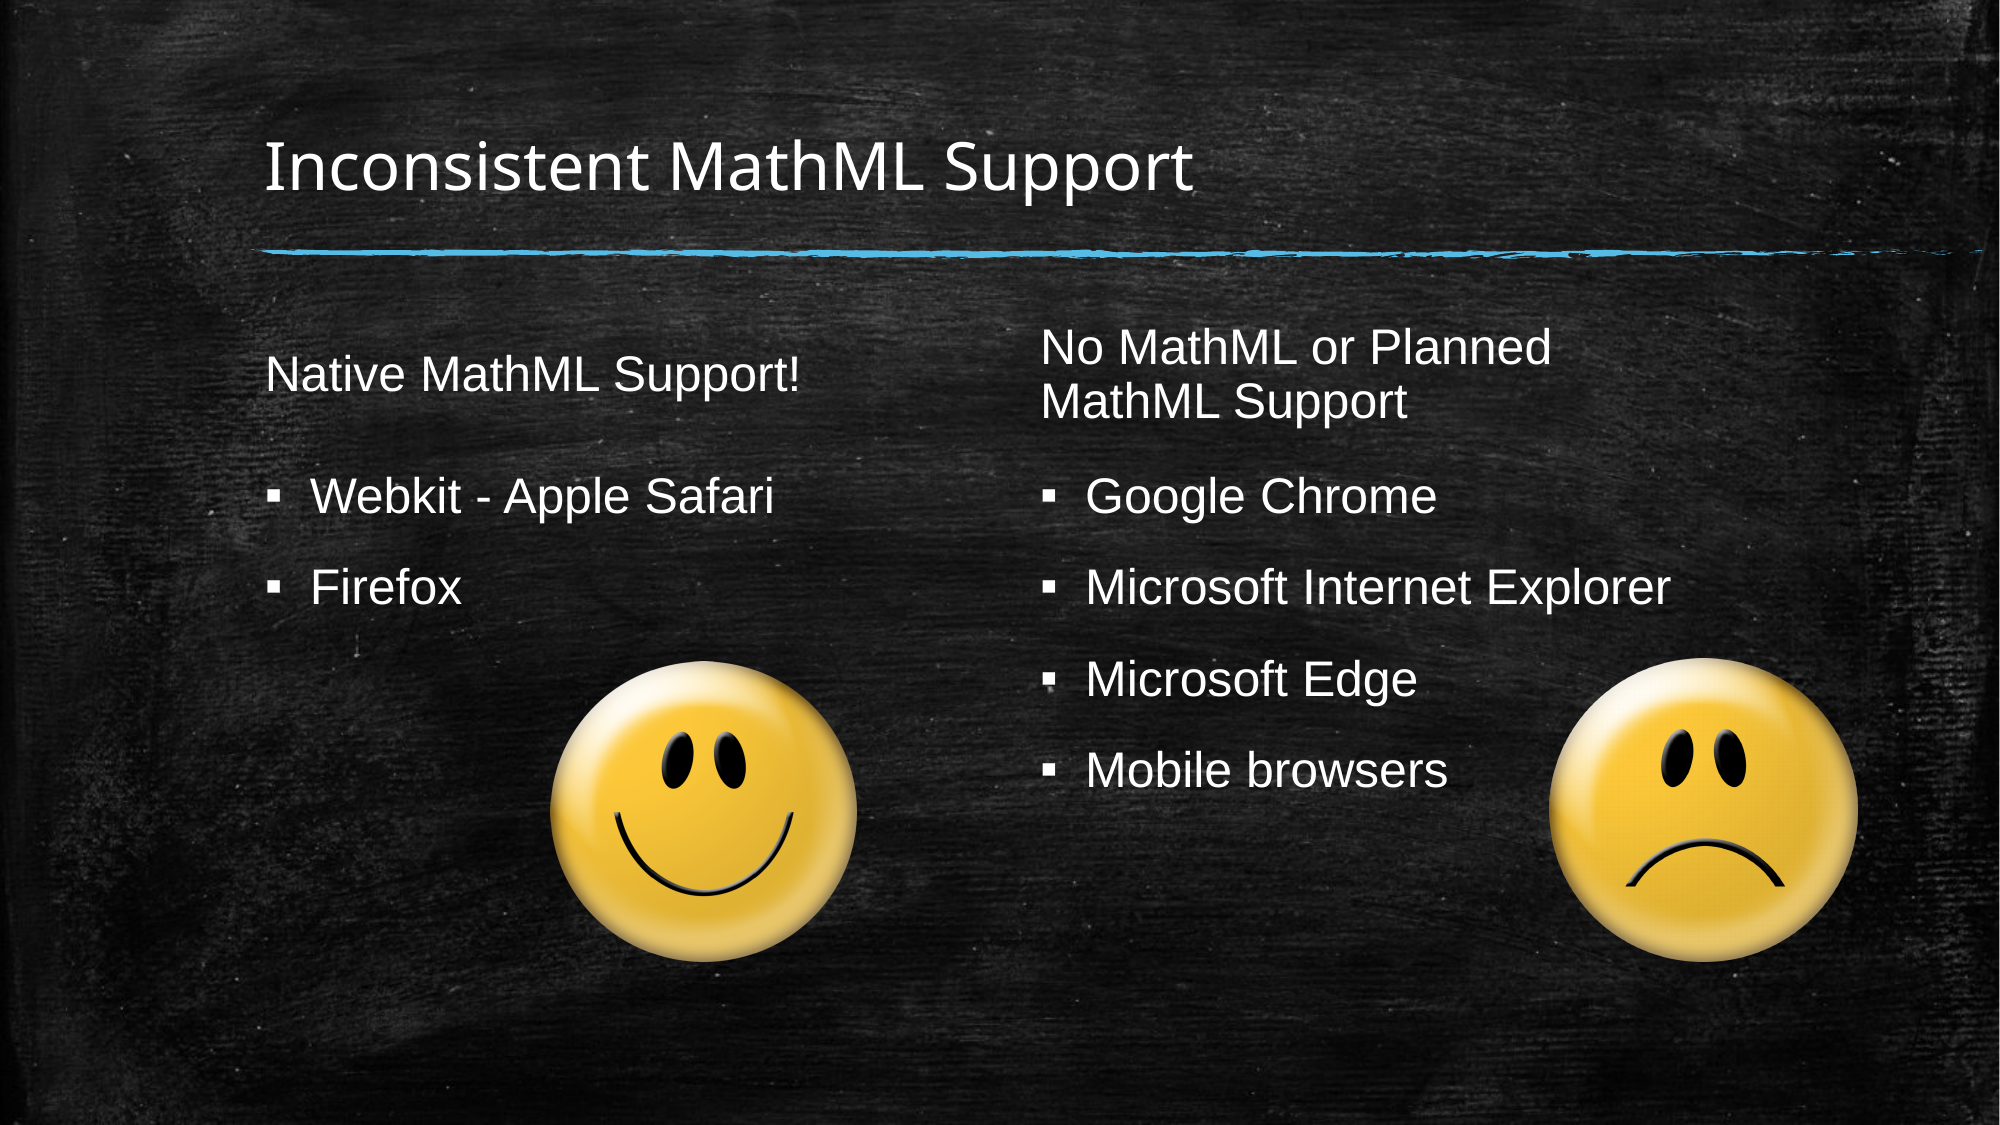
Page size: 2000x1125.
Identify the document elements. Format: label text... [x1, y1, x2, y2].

list No MathML or Planned MathML Support [1025, 312, 1750, 438]
list Google Chrome Microsoft Internet Explorer Microsoft Edge Mobile browsers [1025, 462, 1750, 1013]
picture [550, 661, 857, 962]
list Native MathML Support! [249, 312, 975, 438]
picture [1549, 658, 1858, 962]
list Webkit - Apple Safari Firefox [249, 462, 975, 1013]
title Inconsistent MathML Support [249, 45, 1750, 213]
